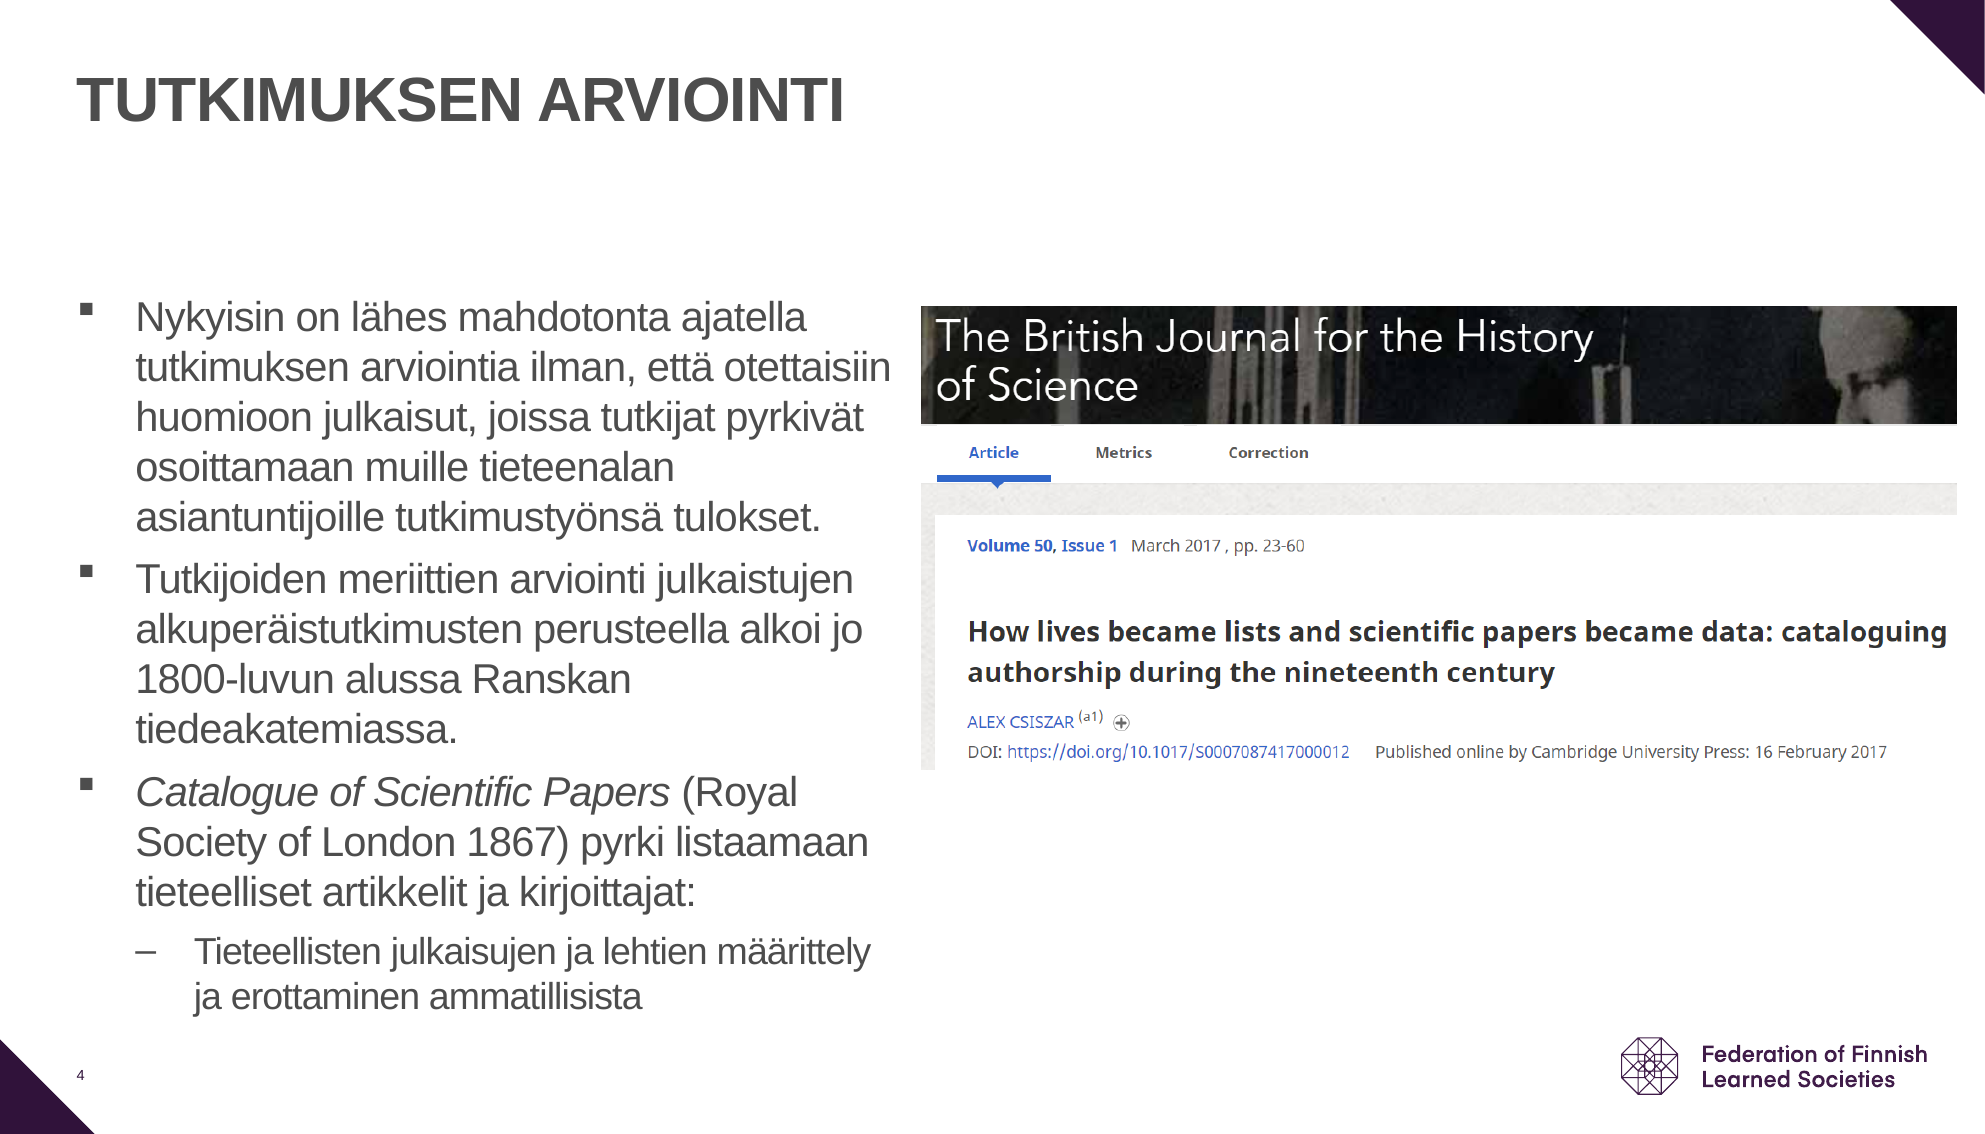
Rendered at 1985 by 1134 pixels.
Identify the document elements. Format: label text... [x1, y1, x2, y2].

picture [921, 306, 1957, 770]
slide_number 4 [70, 1063, 141, 1087]
list Nykyisin on lähes mahdotonta ajatella tutkimuksen arviointia ilman, että otettaisiin huomioon julkaisut, joissa tutkijat pyrkivät osoittamaan muille tieteenalan asiantuntijoille tutkimustyönsä tulokset. Tutkijoiden meriittien arviointi julkaistujen alkuperäistutkimusten perusteella alkoi jo 1800-luvun alussa Ranskan tiedeakatemiassa. Catalogue of Scientific Papers (Royal Society of London 1867) pyrki listaamaan tieteelliset artikkelit ja kirjoittajat: Tieteellisten julkaisujen ja lehtien määrittely ja erottaminen ammatillisista [70, 283, 898, 1087]
title TUTKIMUKSEN ARVIOINTI [70, 59, 1914, 235]
